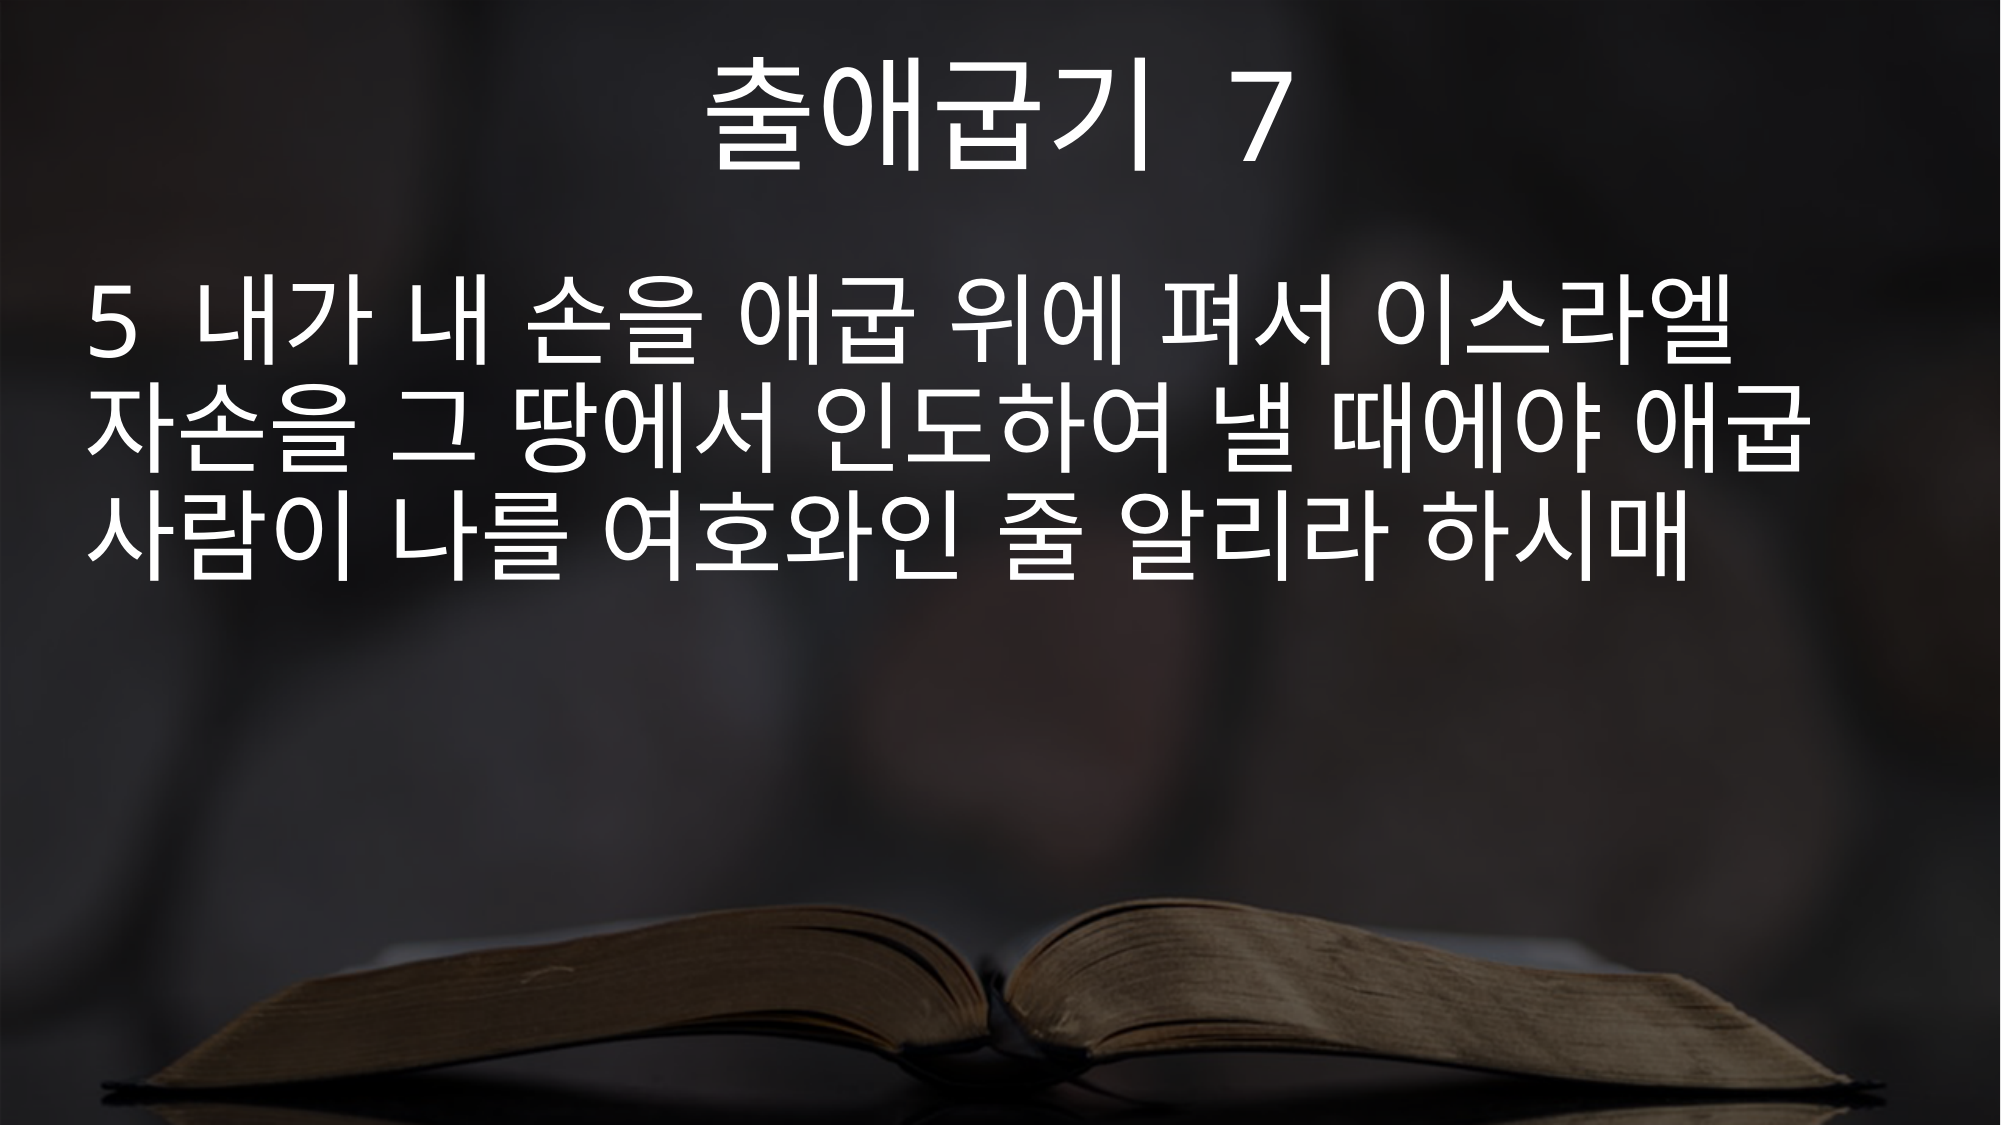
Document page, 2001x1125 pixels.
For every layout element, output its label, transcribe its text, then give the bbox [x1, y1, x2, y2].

list 5 내가 내 손을 애굽 위에 펴서 이스라엘 자손을 그 땅에서 인도하여 낼 때에야 애굽 사람이 나를 여호와인 줄 알리라 하시매 [69, 263, 1953, 423]
picture [0, 0, 2001, 1125]
footer 출애굽기 7 [0, 32, 2000, 192]
